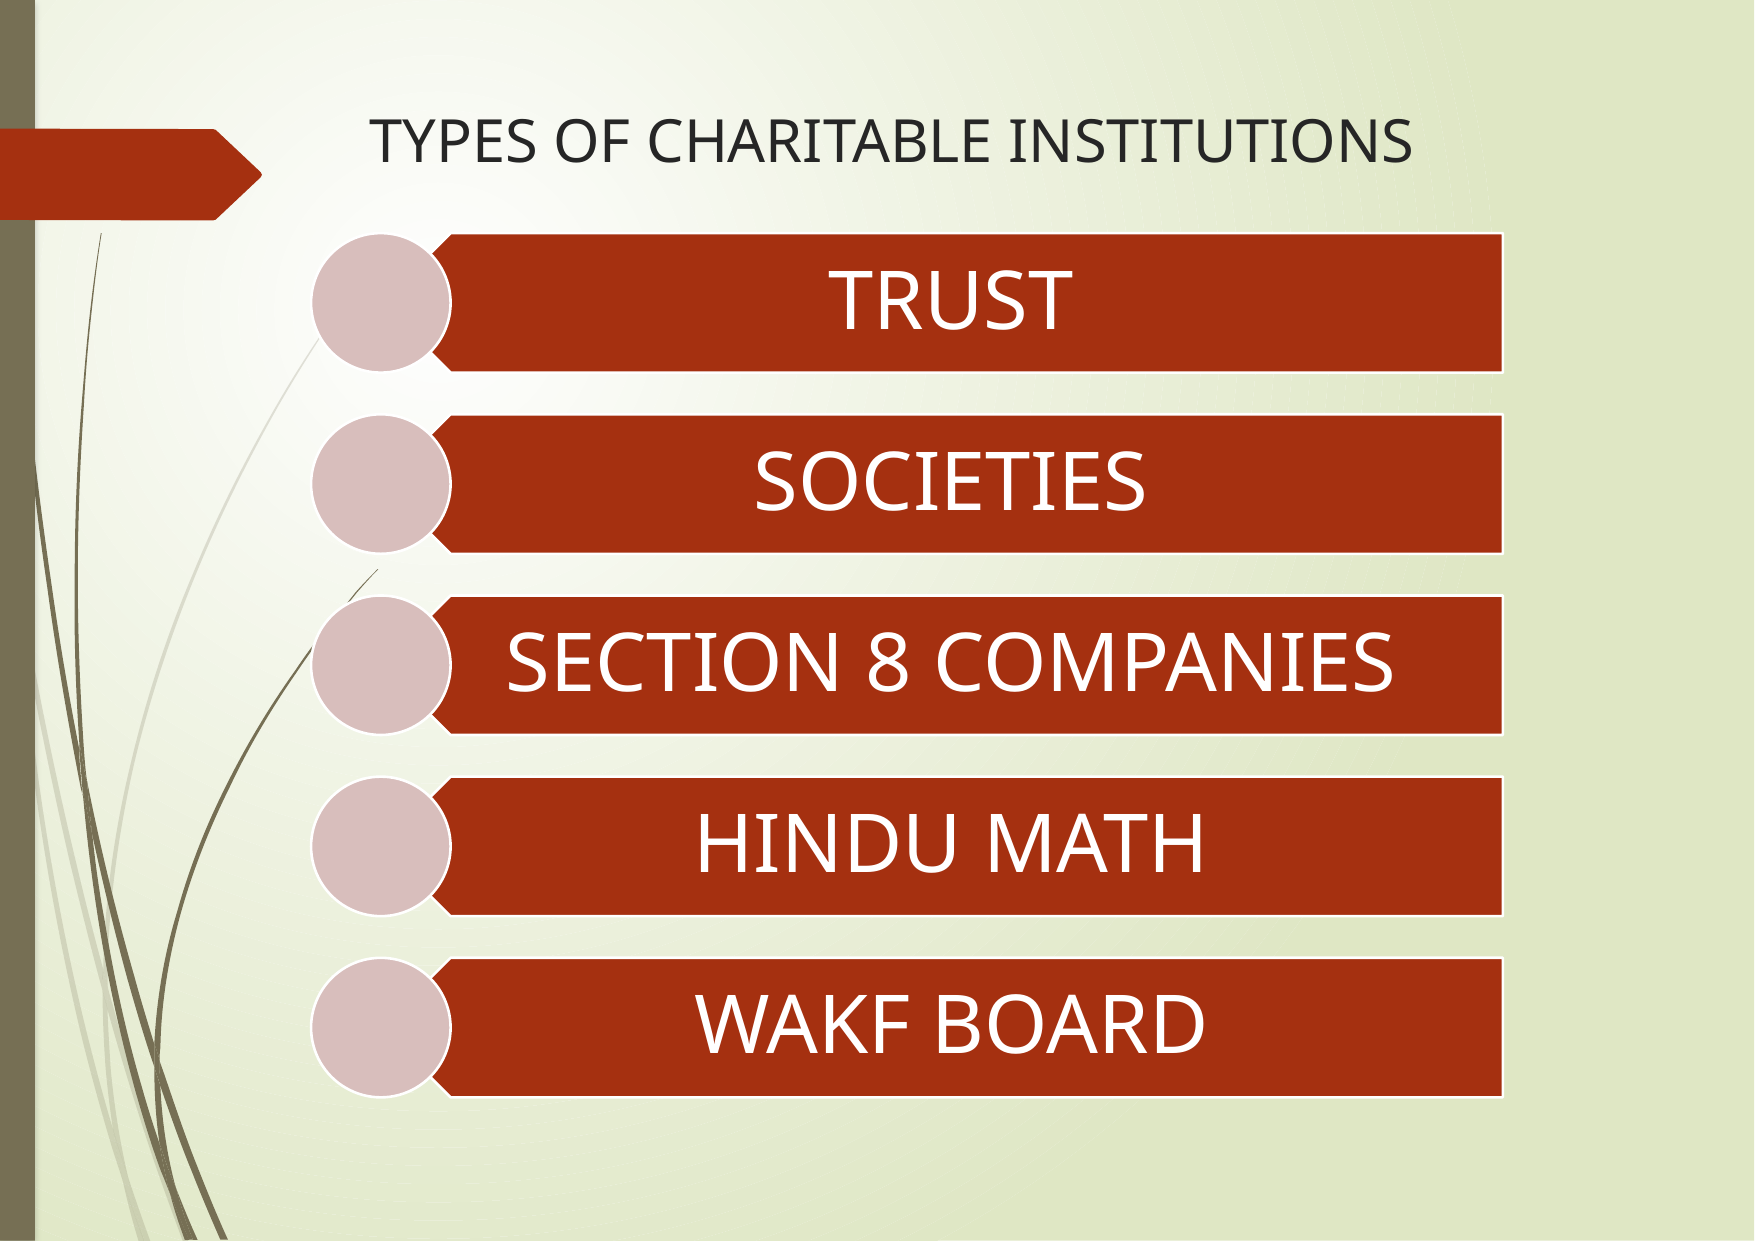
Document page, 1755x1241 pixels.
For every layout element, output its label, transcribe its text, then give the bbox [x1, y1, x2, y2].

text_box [62, 232, 1751, 1098]
title TYPES OF CHARITABLE INSTITUTIONS [170, 95, 1614, 184]
